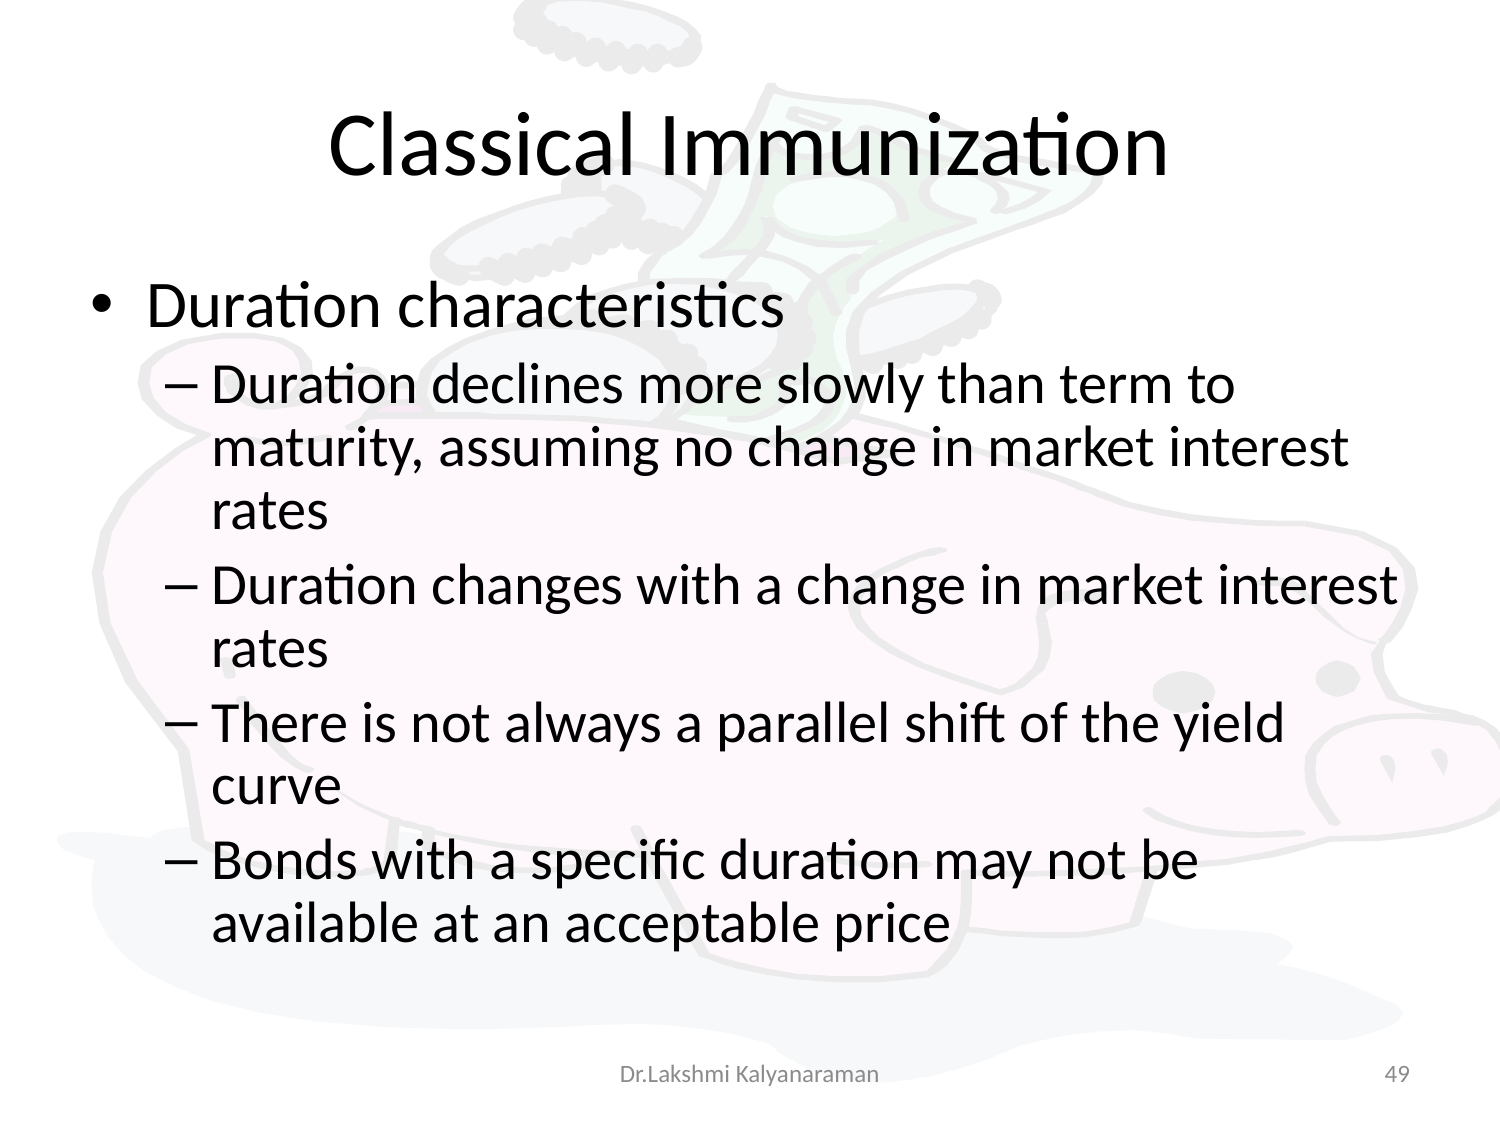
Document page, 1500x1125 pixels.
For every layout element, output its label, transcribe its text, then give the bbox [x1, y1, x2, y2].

slide_number 49 [1074, 1042, 1425, 1103]
list Duration characteristics Duration declines more slowly than term to maturity, assuming no change in market interest rates Duration changes with a change in market interest rates There is not always a parallel shift of the yield curve Bonds with a specific duration may not be available at an acceptable price [75, 262, 1425, 1005]
title Classical Immunization [75, 45, 1425, 233]
footer Dr.Lakshmi Kalyanaraman [512, 1042, 988, 1103]
